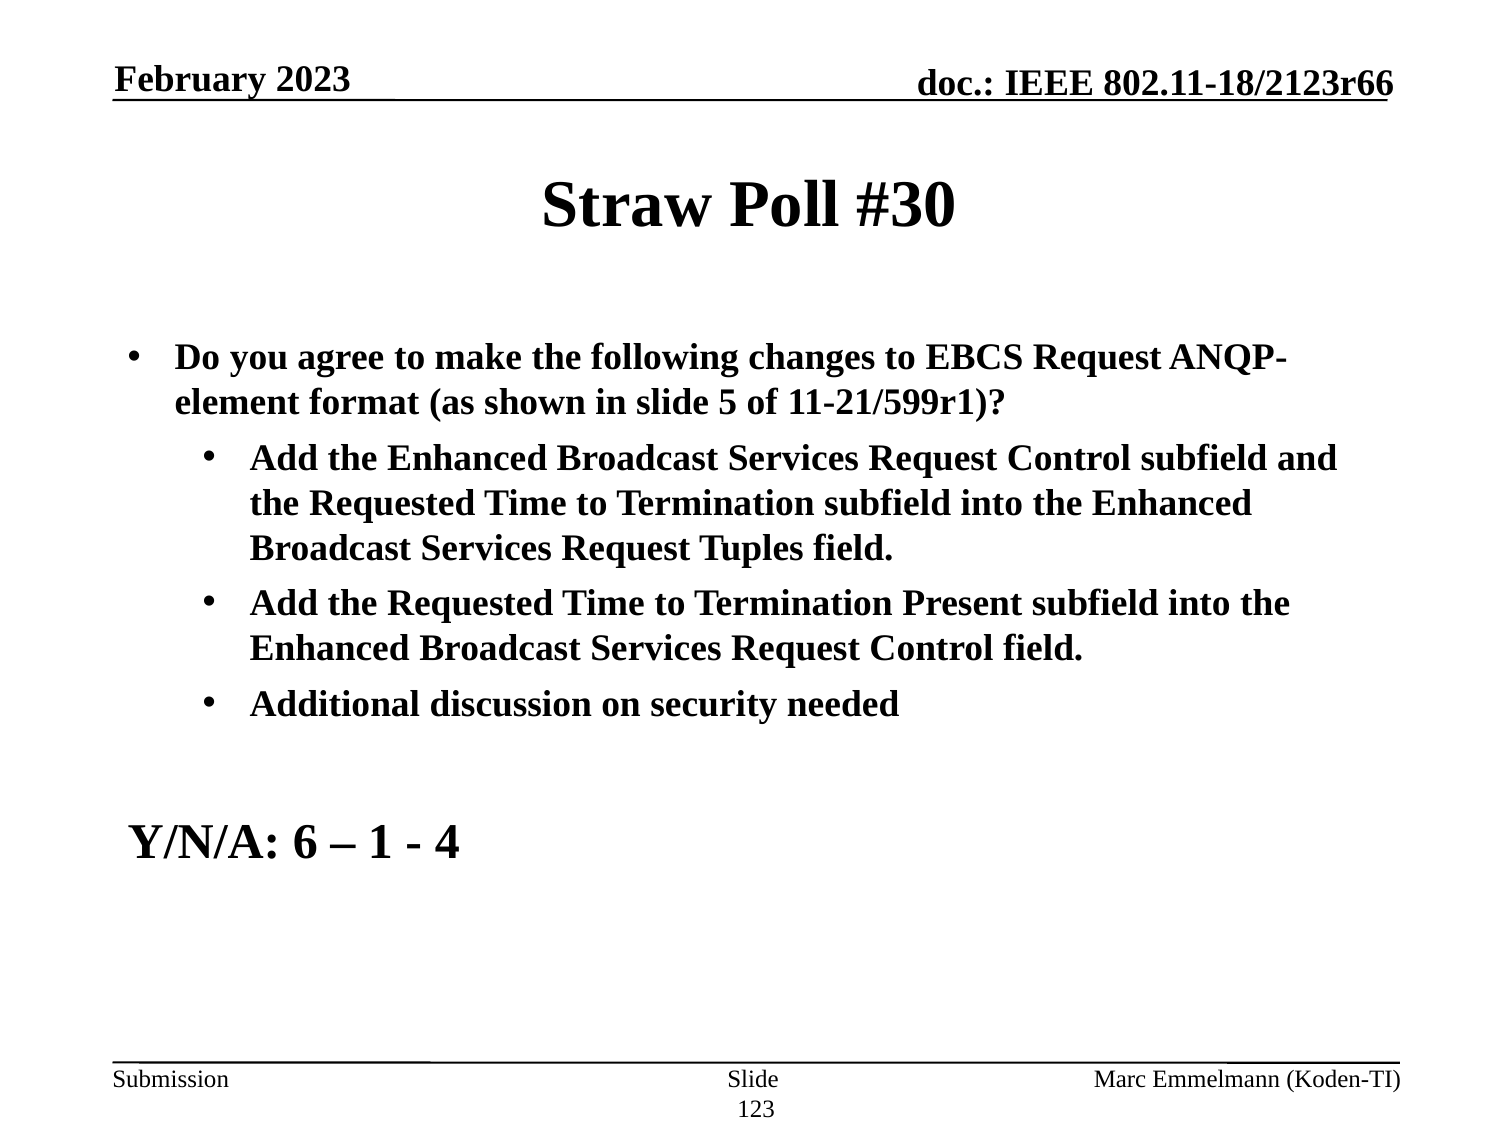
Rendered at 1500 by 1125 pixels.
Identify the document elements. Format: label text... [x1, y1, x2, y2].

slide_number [114, 54, 423, 100]
footer Marc Emmelmann (Koden-TI) [878, 1061, 1402, 1093]
list Do you agree to make the following changes to EBCS Request ANQP-element format (as shown in slide 5 of 11-21/599r1)? Add the Enhanced Broadcast Services Request Control subfield and the Requested Time to Termination subfield into the Enhanced Broadcast Services Request Tuples field. Add the Requested Time to Termination Present subfield into the Enhanced Broadcast Services Request Control field. Additional discussion on security needed Y/N/A: 6 – 1 - 4 [112, 324, 1388, 1000]
slide_number Slide 123 [712, 1061, 800, 1123]
title Straw Poll #30 [112, 112, 1388, 288]
